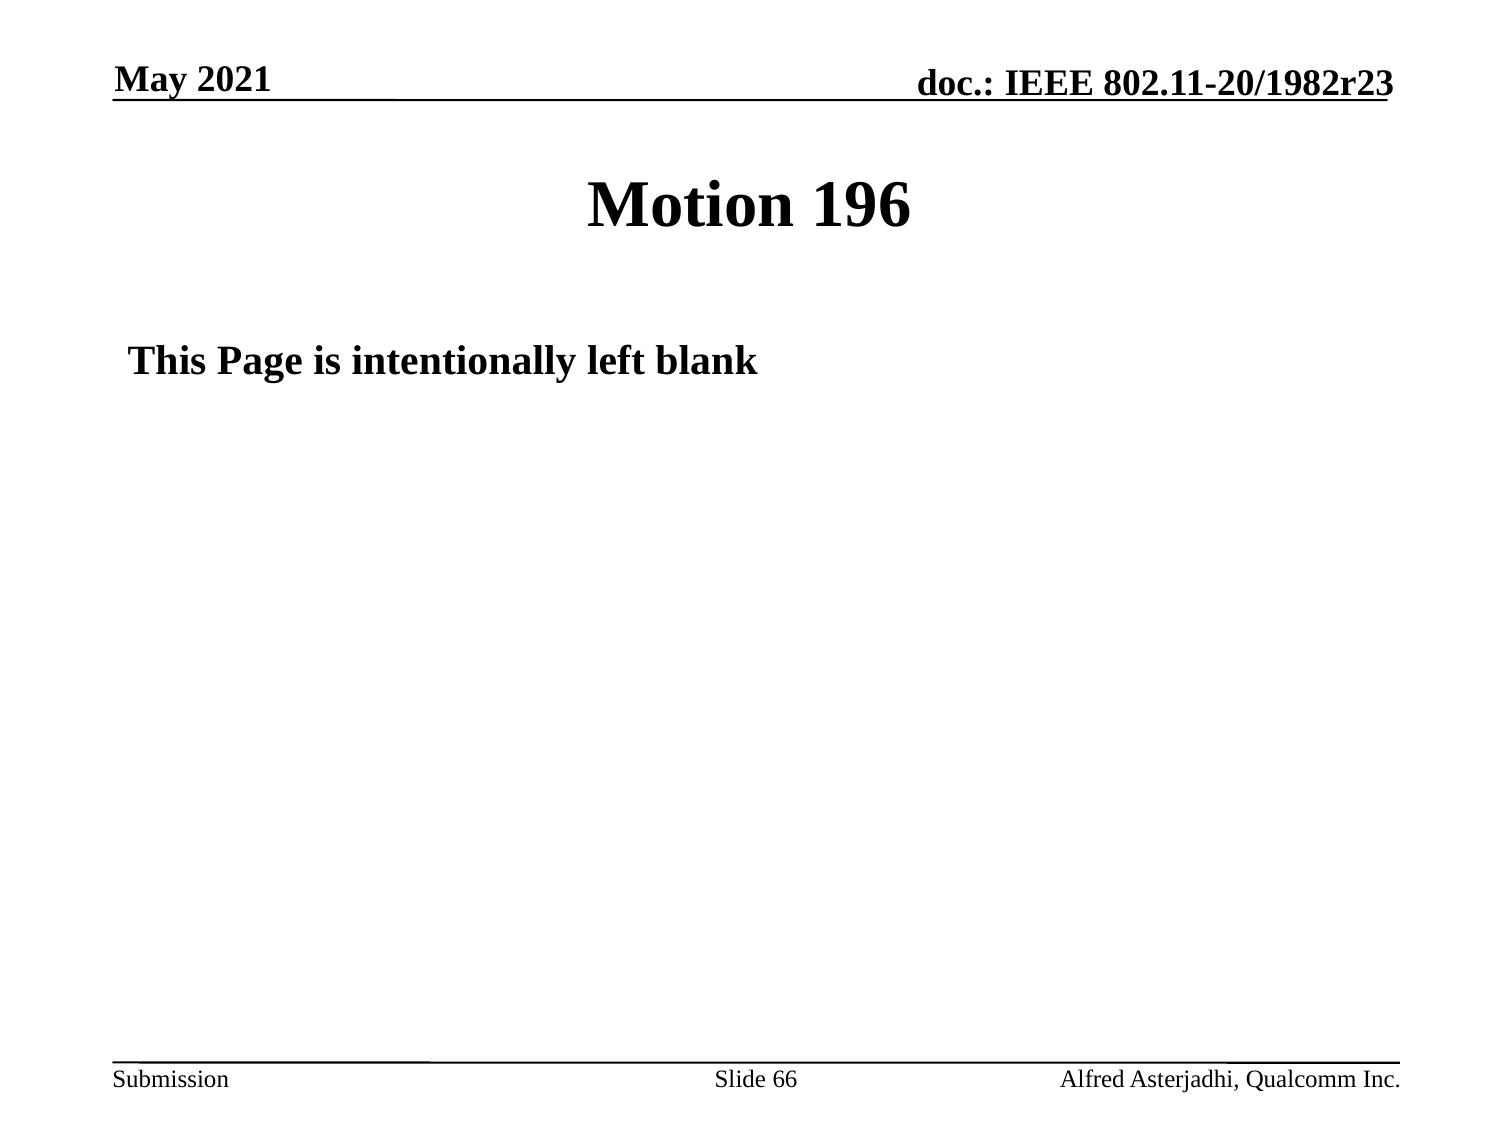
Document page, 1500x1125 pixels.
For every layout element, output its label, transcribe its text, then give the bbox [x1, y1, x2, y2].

list This Page is intentionally left blank [112, 324, 1388, 1000]
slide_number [114, 54, 423, 100]
footer Alfred Asterjadhi, Qualcomm Inc. [878, 1061, 1402, 1093]
title Motion 196 [112, 112, 1388, 288]
slide_number Slide 66 [712, 1061, 800, 1123]
